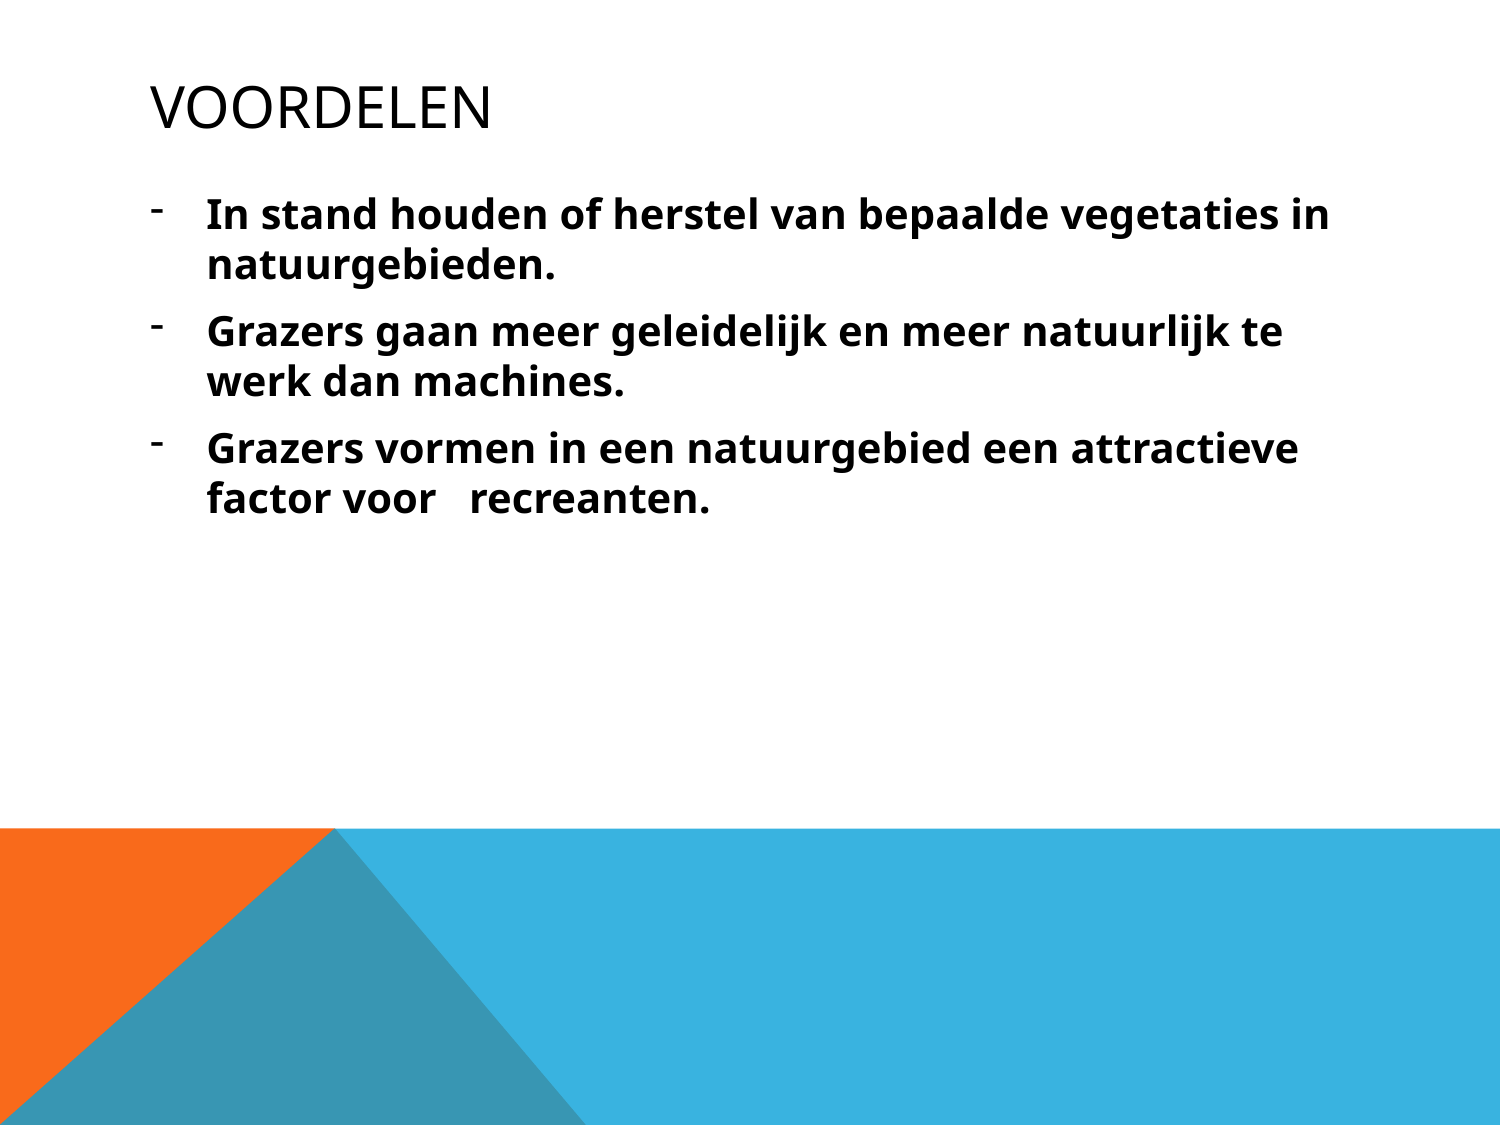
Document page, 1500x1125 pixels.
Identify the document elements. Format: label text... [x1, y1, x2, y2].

list In stand houden of herstel van bepaalde vegetaties in natuurgebieden. Grazers gaan meer geleidelijk en meer natuurlijk te werk dan machines. Grazers vormen in een natuurgebied een attractieve factor voor recreanten. [135, 180, 1369, 768]
title Voordelen [135, 60, 1369, 150]
